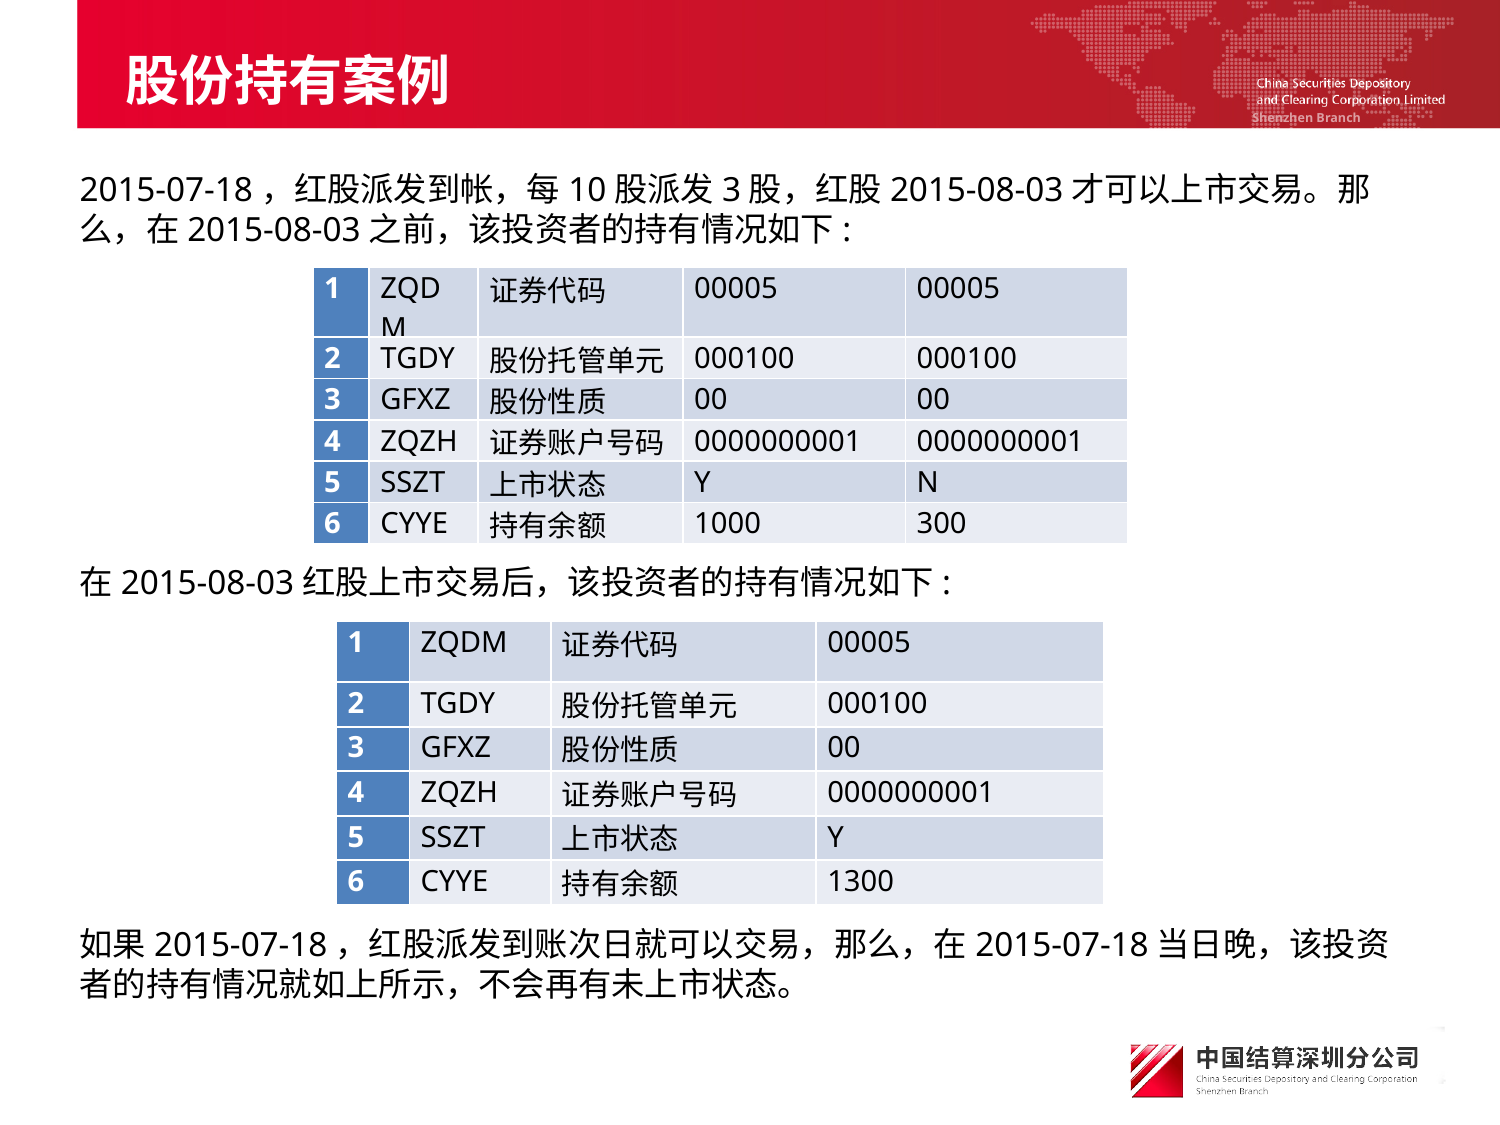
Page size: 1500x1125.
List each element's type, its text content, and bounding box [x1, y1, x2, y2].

text_box 股份持有案例 [110, 30, 1495, 119]
table_cell CYYE [410, 861, 550, 904]
text_box 在2015-08-03红股上市交易后，该投资者的持有情况如下: [64, 554, 1424, 609]
table_cell SSZT [370, 462, 477, 502]
table_cell 持有余额 [479, 503, 682, 543]
table_cell SSZT [410, 817, 550, 859]
table_cell 000100 [684, 338, 905, 378]
table_cell GFXZ [370, 379, 477, 419]
table_cell 股份性质 [479, 379, 682, 419]
text_box 2015-07-18，红股派发到帐，每10股派发3股，红股2015-08-03才可以上市交易。那么，在2015-08-03之前，该投资者的持有情况如下: [64, 160, 1424, 256]
table_cell 股份性质 [552, 728, 815, 770]
picture [0, 0, 1500, 1125]
table_header 证券代码 [479, 268, 682, 336]
table_cell 000100 [817, 683, 1103, 726]
table_cell 00 [817, 728, 1103, 770]
table_header 证券代码 [552, 622, 815, 681]
table_cell 6 [337, 861, 409, 904]
table_cell 上市状态 [479, 462, 682, 502]
table_cell 4 [314, 421, 368, 460]
text_box 如果2015-07-18，红股派发到账次日就可以交易，那么，在2015-07-18当日晚，该投资者的持有情况就如上所示，不会再有未上市状态。 [64, 915, 1424, 1010]
table_cell 00 [906, 379, 1127, 419]
table_cell 000100 [906, 338, 1127, 378]
table_cell 0000000001 [817, 772, 1103, 815]
table_cell 300 [906, 503, 1127, 543]
table_cell 股份托管单元 [552, 683, 815, 726]
table_cell N [906, 462, 1127, 502]
table_cell 股份托管单元 [479, 338, 682, 378]
table_header 00005 [684, 268, 905, 336]
table_cell 2 [314, 338, 368, 378]
table_cell 0000000001 [906, 421, 1127, 460]
table_cell Y [817, 817, 1103, 859]
table_cell 3 [337, 728, 409, 770]
table_cell 5 [337, 817, 409, 859]
table_cell 上市状态 [552, 817, 815, 859]
table_cell ZQZH [410, 772, 550, 815]
table_cell 3 [314, 379, 368, 419]
table_cell 4 [337, 772, 409, 815]
table_header ZQDM [410, 622, 550, 681]
table_cell 证券账户号码 [479, 421, 682, 460]
table_cell 5 [314, 462, 368, 502]
table_cell TGDY [370, 338, 477, 378]
table_header 1 [337, 622, 409, 681]
table_cell 1000 [684, 503, 905, 543]
table_cell 证券账户号码 [552, 772, 815, 815]
table_cell 00 [684, 379, 905, 419]
table_cell 2 [337, 683, 409, 726]
table_header 00005 [906, 268, 1127, 336]
table_header 1 [314, 268, 368, 336]
table_cell CYYE [370, 503, 477, 543]
table_cell 6 [314, 503, 368, 543]
table_cell 0000000001 [684, 421, 905, 460]
table_cell TGDY [410, 683, 550, 726]
table_header ZQDM [370, 268, 477, 336]
table_cell ZQZH [370, 421, 477, 460]
table_cell 持有余额 [552, 861, 815, 904]
table_cell 1300 [817, 861, 1103, 904]
table_cell Y [684, 462, 905, 502]
table_header 00005 [817, 622, 1103, 681]
table_cell GFXZ [410, 728, 550, 770]
